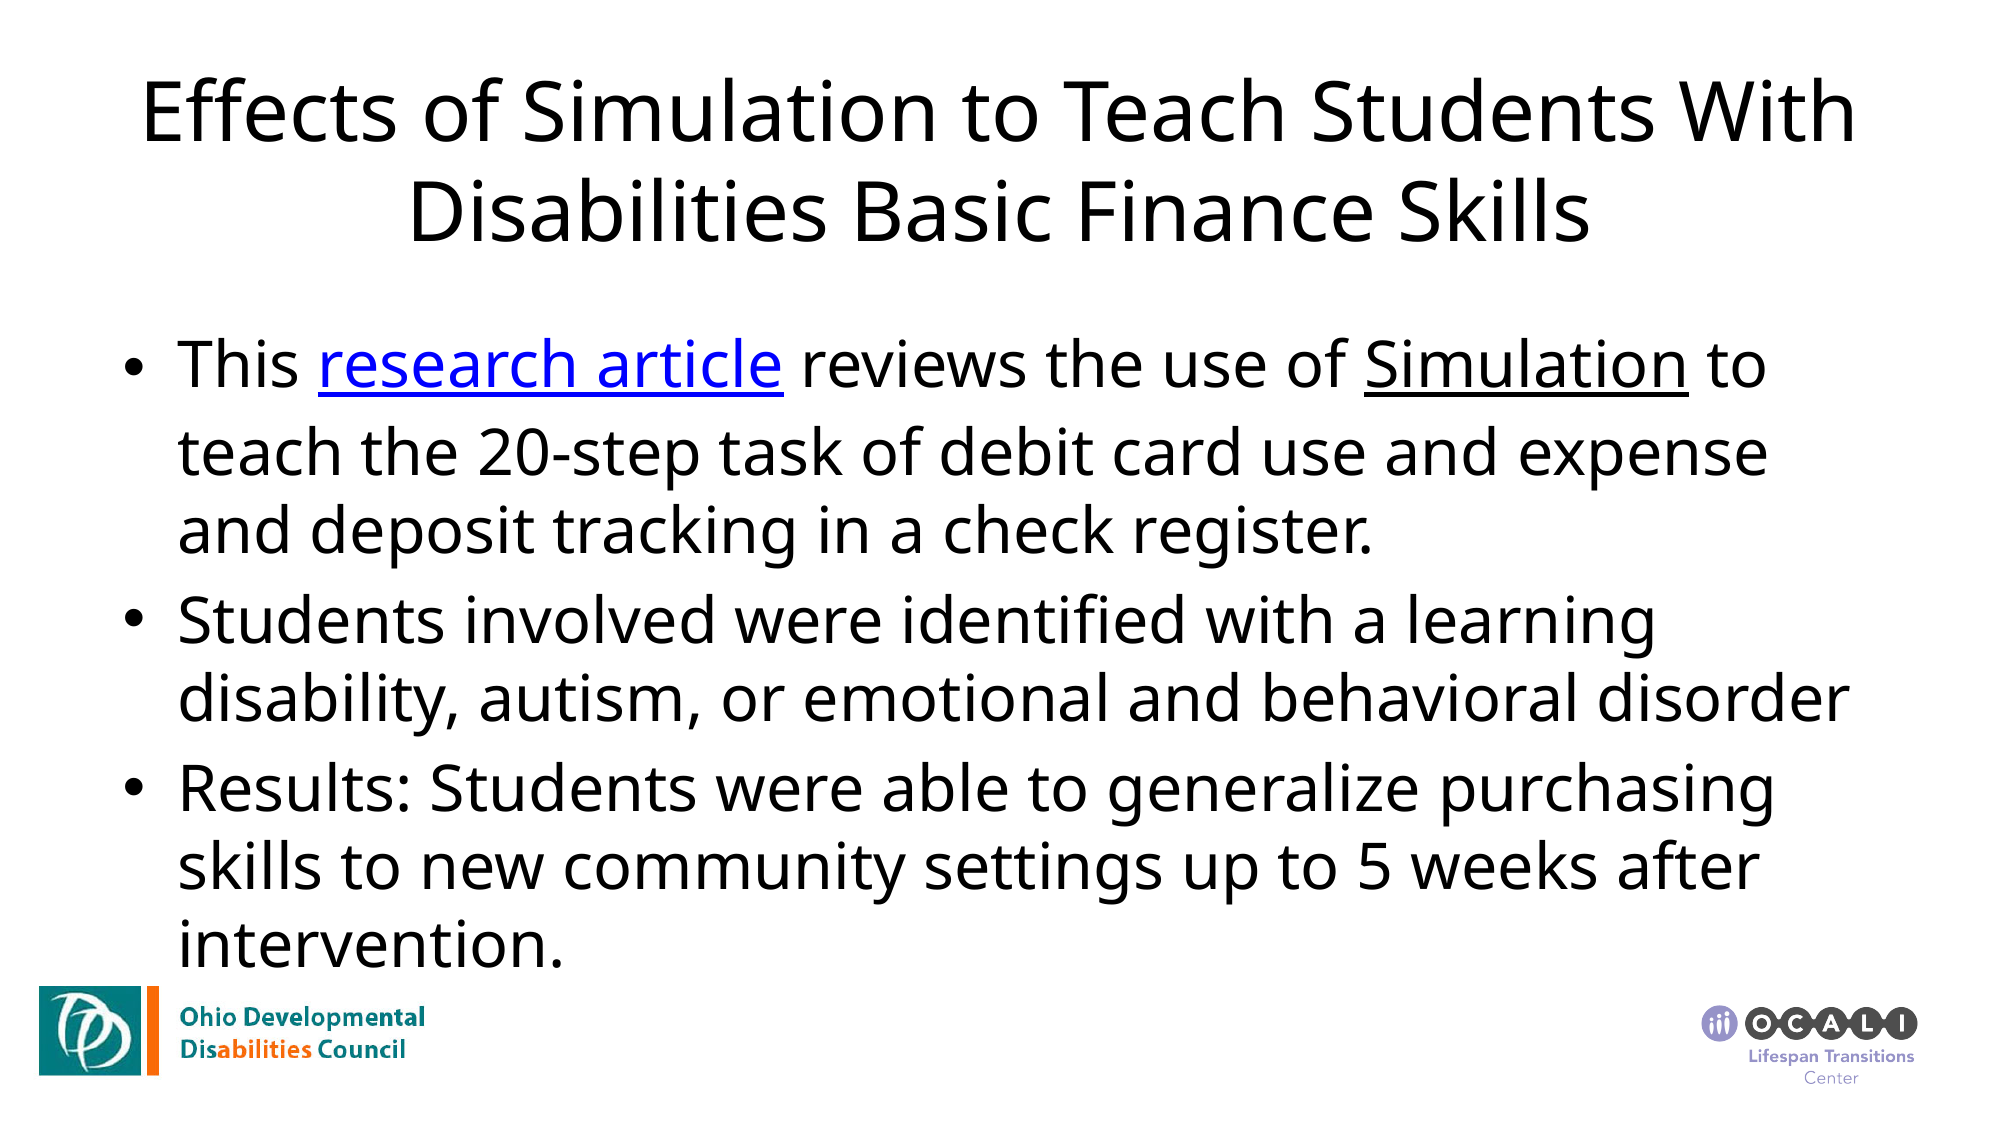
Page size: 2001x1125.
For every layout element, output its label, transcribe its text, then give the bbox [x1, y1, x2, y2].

list This research article reviews the use of Simulation to teach the 20-step task of debit card use and expense and deposit tracking in a check register. Students involved were identified with a learning disability, autism, or emotional and behavioral disorder Results: Students were able to generalize purchasing skills to new community settings up to 5 weeks after intervention. [107, 314, 1908, 1058]
picture [1697, 1001, 1923, 1088]
picture [26, 986, 471, 1085]
title Effects of Simulation to Teach Students With Disabilities Basic Finance Skills [99, 119, 1900, 307]
